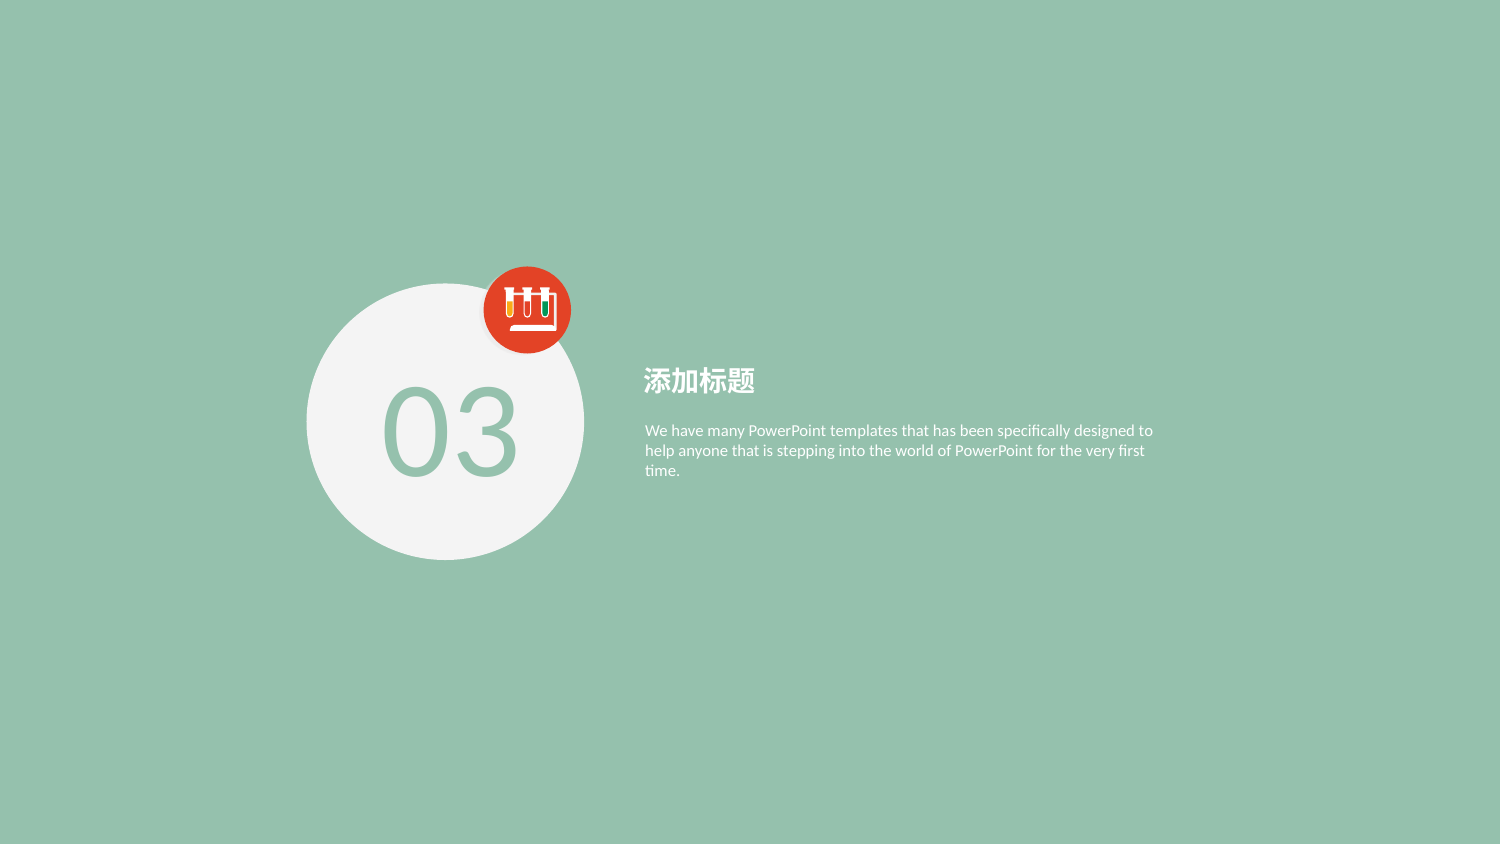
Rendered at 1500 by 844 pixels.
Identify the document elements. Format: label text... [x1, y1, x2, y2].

text_box We have many PowerPoint templates that has been specifically designed to help anyone that is stepping into the world of PowerPoint for the very first time. [630, 412, 1174, 487]
text_box 添加标题 [643, 362, 1135, 397]
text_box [306, 283, 585, 560]
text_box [483, 266, 572, 354]
